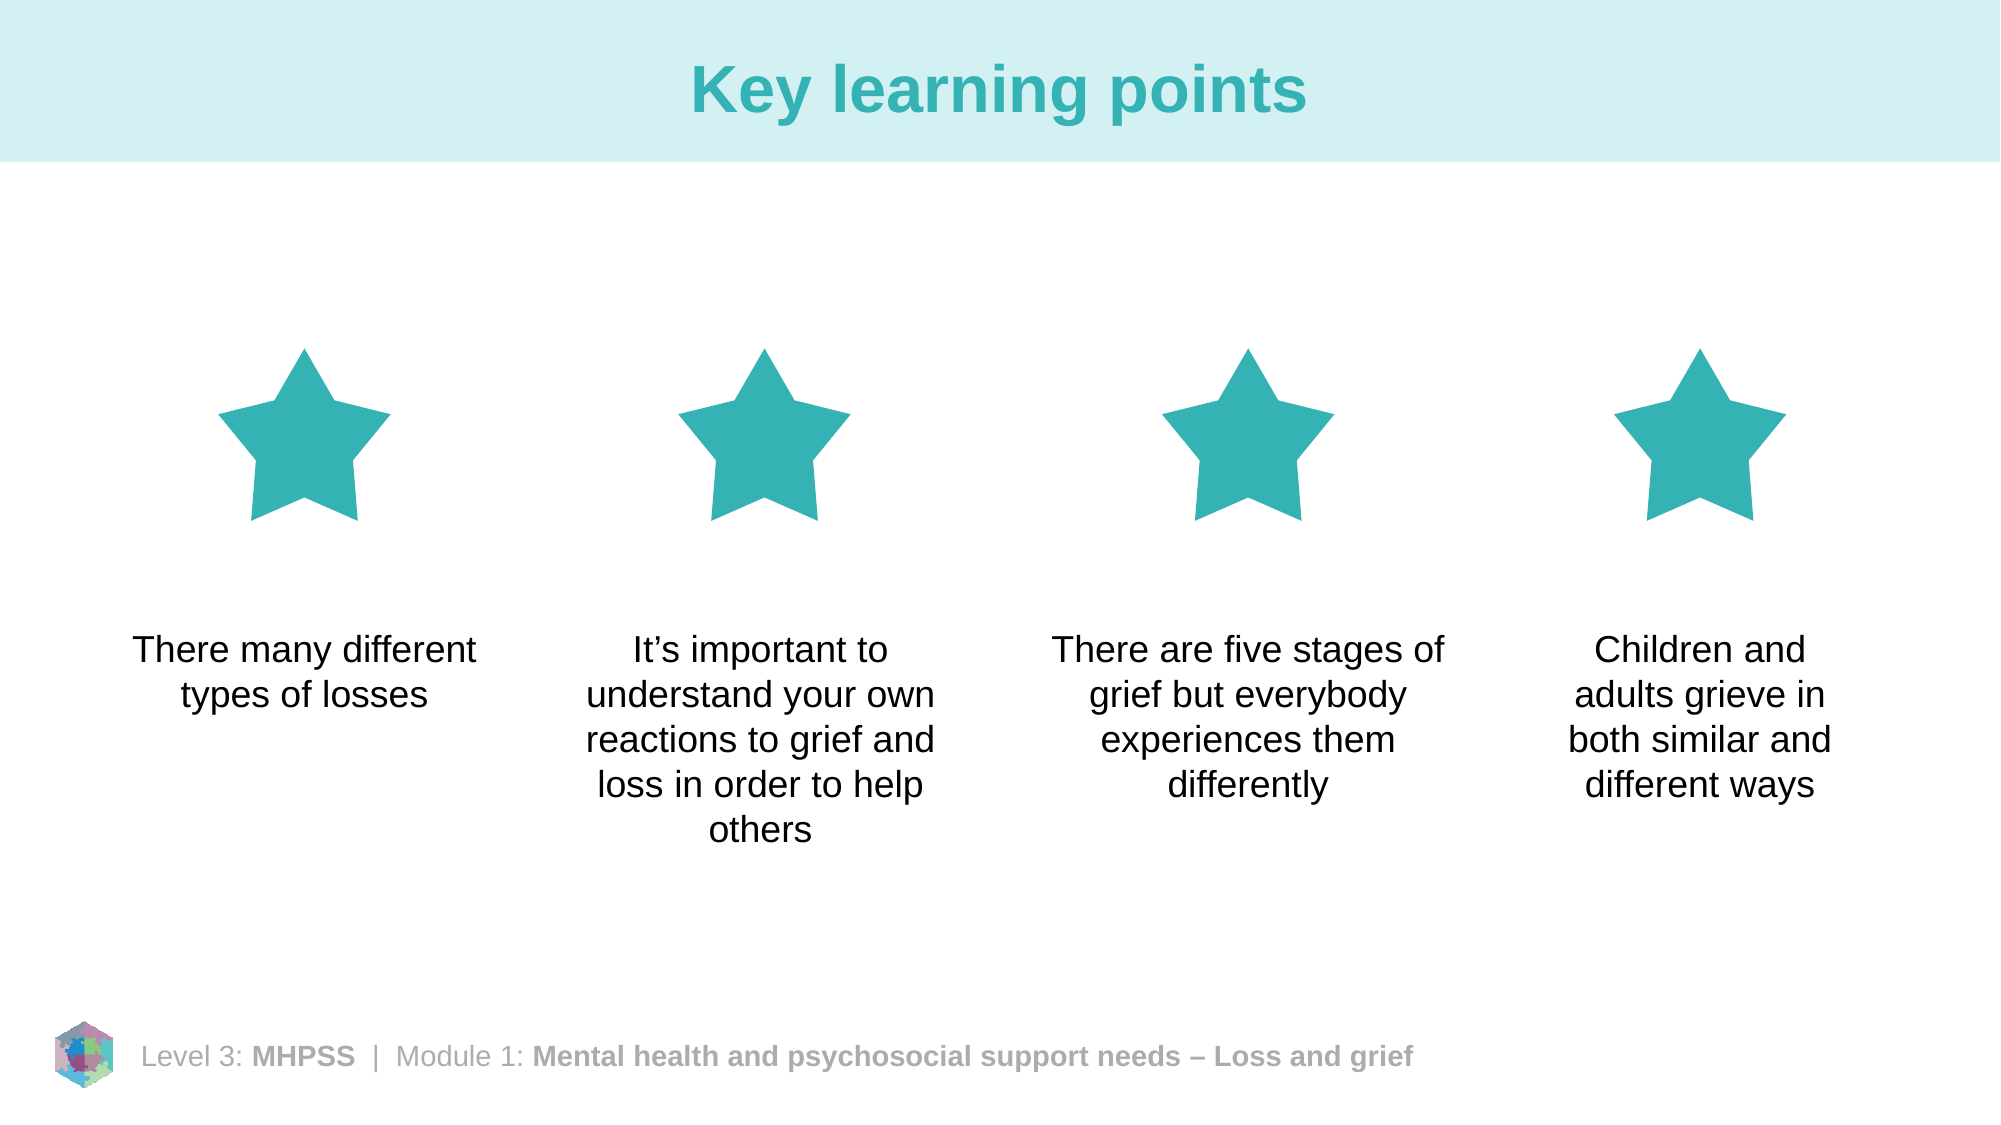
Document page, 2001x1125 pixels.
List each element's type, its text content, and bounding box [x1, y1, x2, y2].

text_box [678, 348, 851, 521]
text_box There are five stages of grief but everybody experiences them differently [1036, 617, 1461, 813]
text_box There many different types of losses [92, 617, 517, 723]
title Key learning points [137, 19, 1863, 163]
text_box Children and adults grieve in both similar and different ways [1537, 617, 1863, 813]
text_box [1162, 348, 1335, 521]
picture [55, 1021, 113, 1088]
text_box It’s important to understand your own reactions to grief and loss in order to help others [548, 617, 973, 858]
text_box [218, 348, 391, 521]
text_box [1613, 348, 1787, 521]
